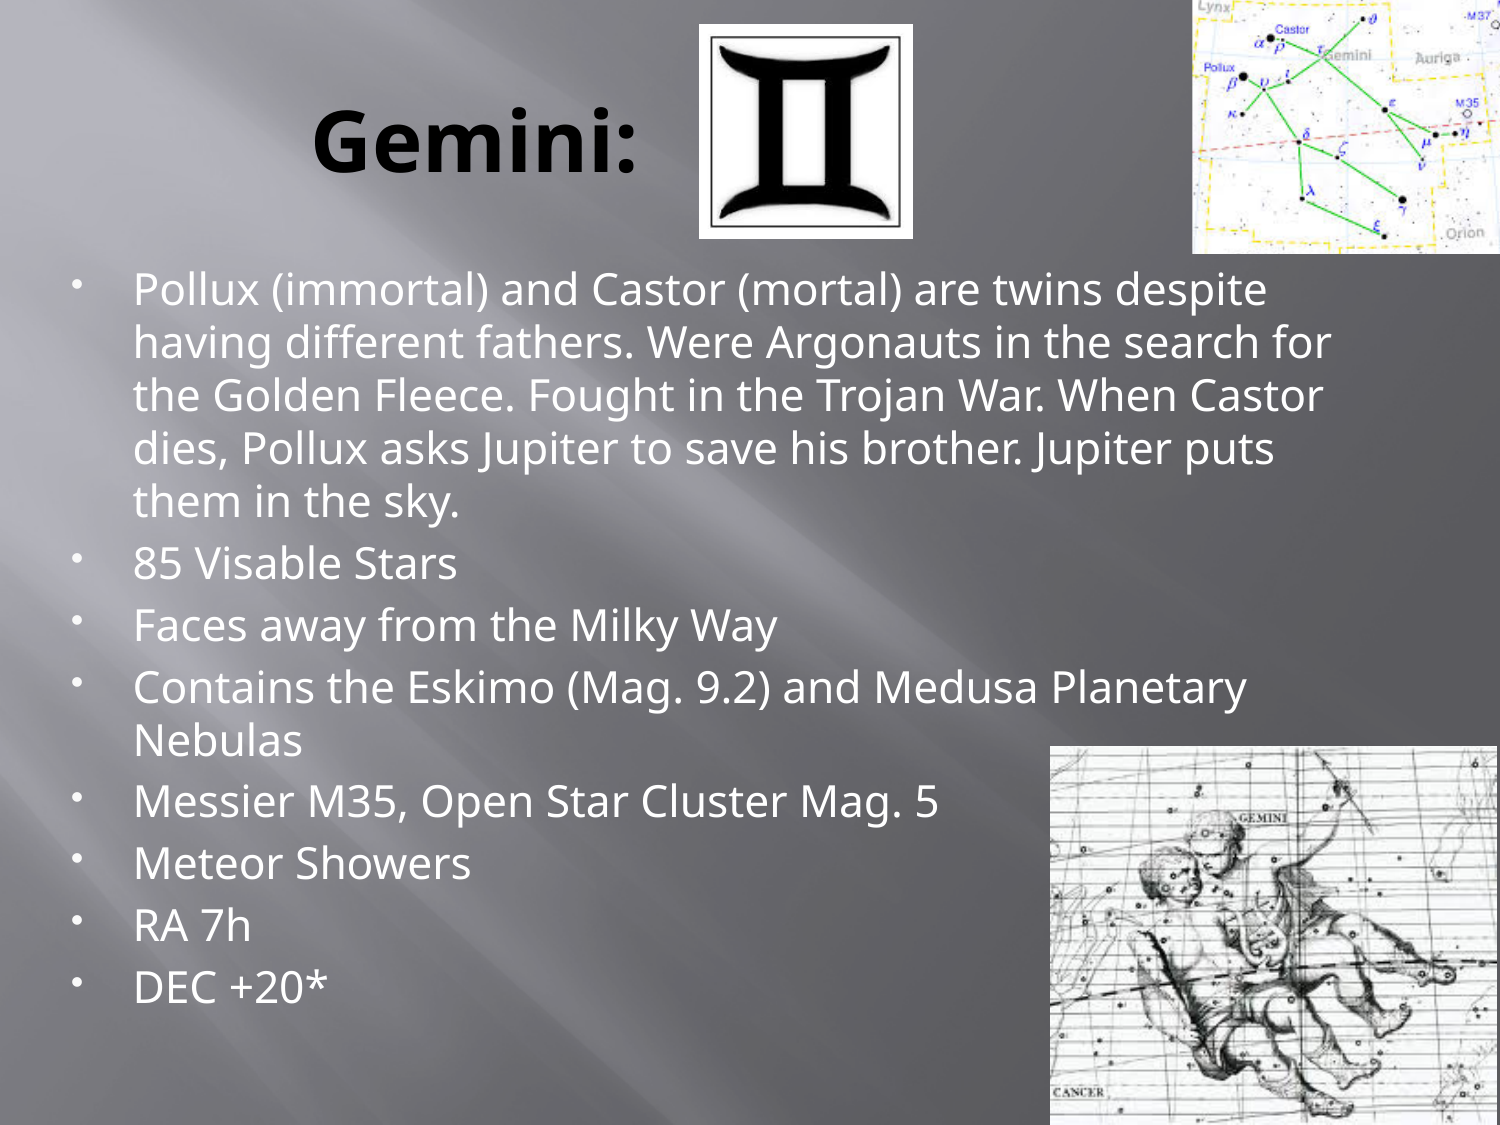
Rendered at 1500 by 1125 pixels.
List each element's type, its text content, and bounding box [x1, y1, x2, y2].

list Pollux (immortal) and Castor (mortal) are twins despite having different fathers. Were Argonauts in the search for the Golden Fleece. Fought in the Trojan War. When Castor dies, Pollux asks Jupiter to save his brother. Jupiter puts them in the sky. 85 Visable Stars Faces away from the Milky Way Contains the Eskimo (Mag. 9.2) and Medusa Planetary Nebulas Messier M35, Open Star Cluster Mag. 5 Meteor Showers RA 7h DEC +20* [37, 253, 1388, 1027]
picture [1192, 0, 1500, 254]
picture [1049, 745, 1497, 1125]
title Gemini: [75, 45, 699, 233]
picture [699, 24, 914, 240]
